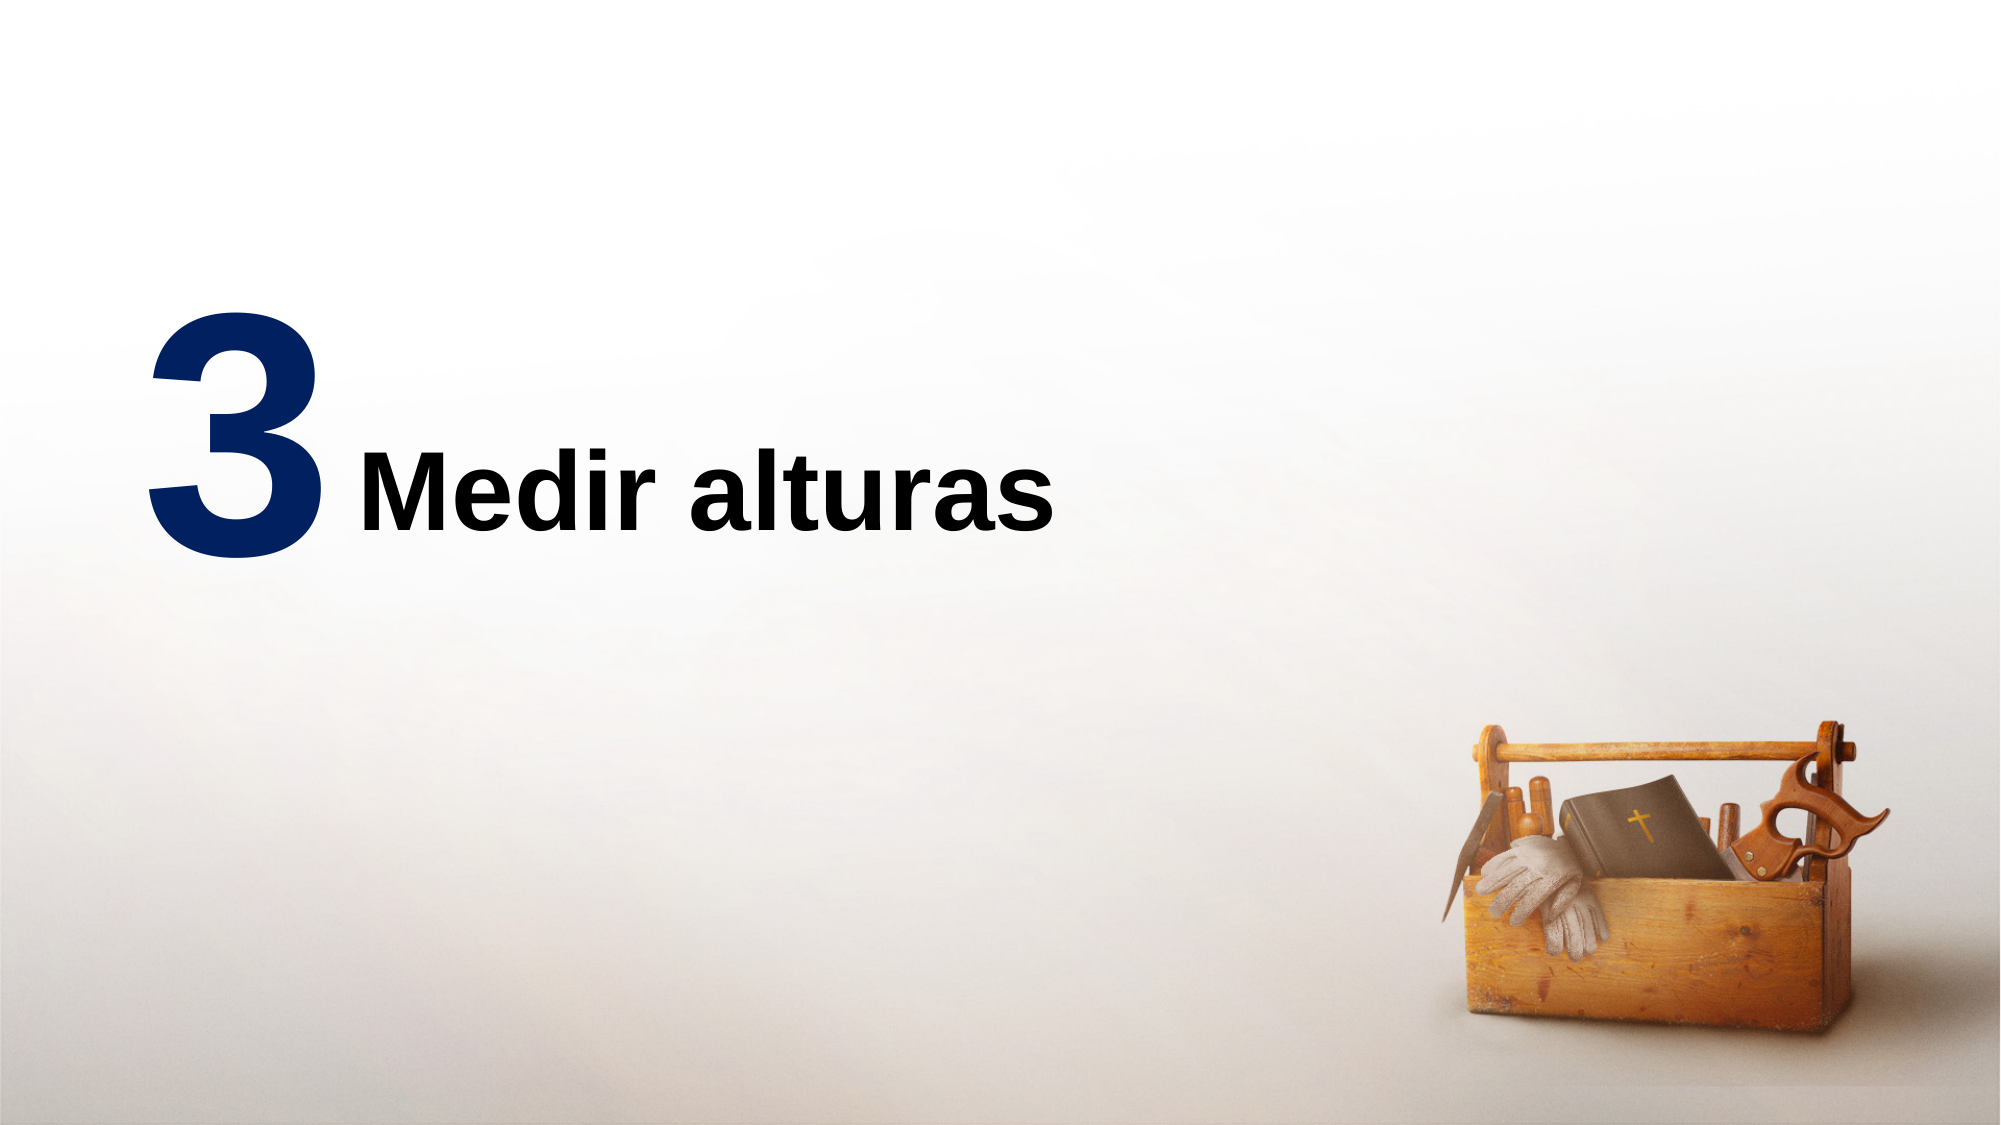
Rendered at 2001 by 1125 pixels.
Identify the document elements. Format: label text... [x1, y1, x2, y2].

text_box 3 [126, 200, 343, 631]
picture [0, 0, 2001, 1125]
text_box Medir alturas [343, 410, 1554, 561]
